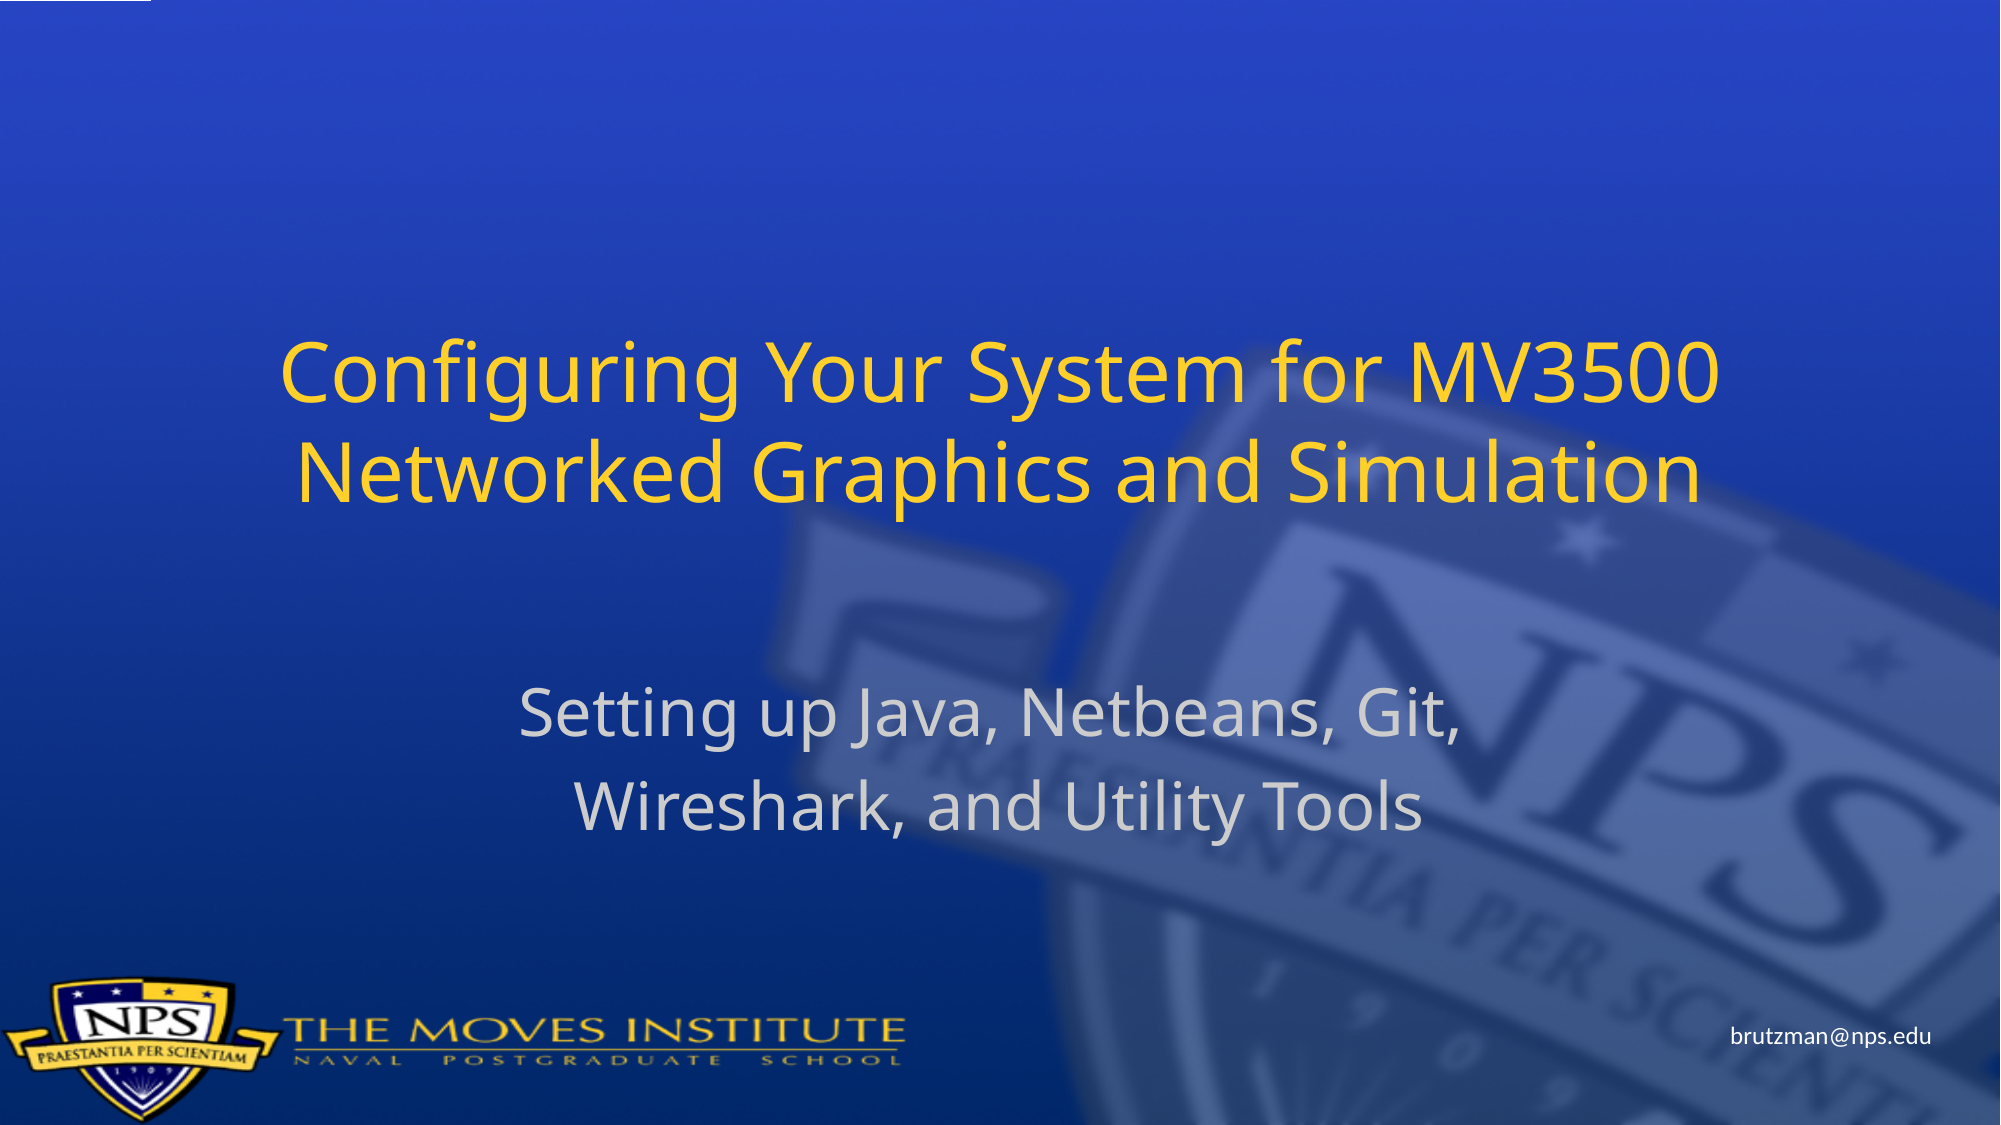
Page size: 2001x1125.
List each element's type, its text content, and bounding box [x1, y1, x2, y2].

text_box brutzman@nps.edu [1550, 1012, 1948, 1058]
subtitle Setting up Java, Netbeans, Git, Wireshark, and Utility Tools [300, 662, 1700, 925]
picture [0, 0, 2000, 1125]
title Configuring Your System for MV3500 Networked Graphics and Simulation [150, 275, 1850, 563]
